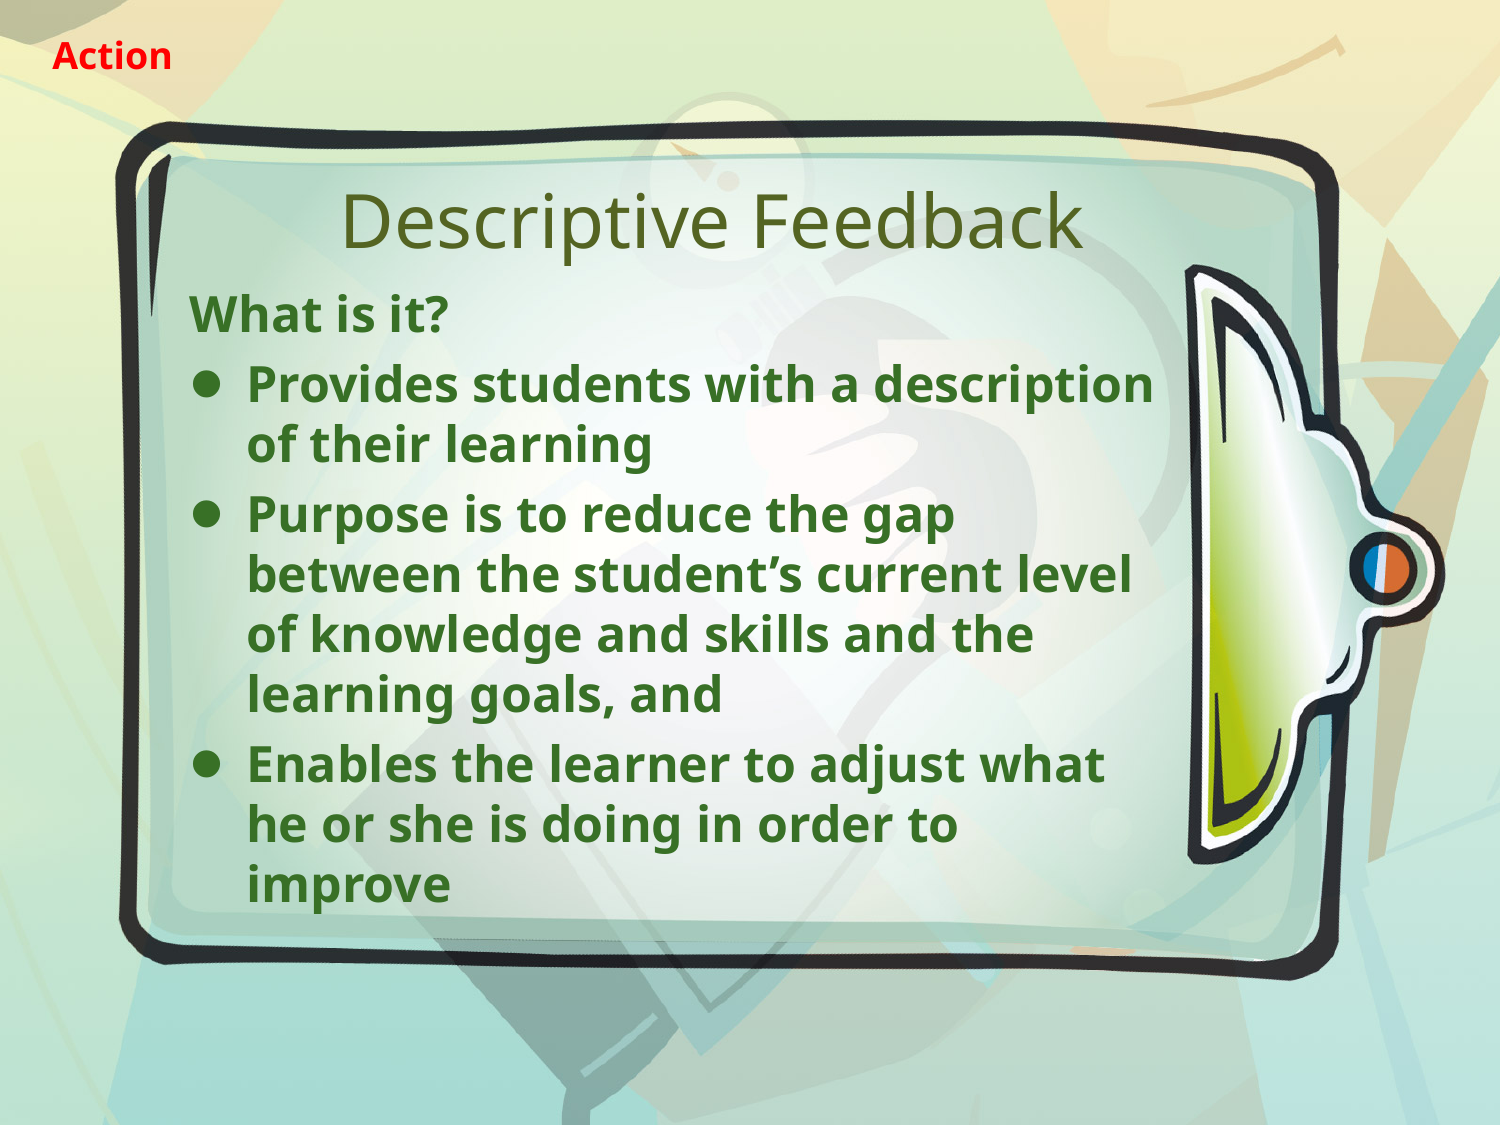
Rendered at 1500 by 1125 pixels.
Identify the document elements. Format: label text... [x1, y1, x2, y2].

list What is it? Provides students with a description of their learning Purpose is to reduce the gap between the student’s current level of knowledge and skills and the learning goals, and Enables the learner to adjust what he or she is doing in order to improve [174, 274, 1176, 1038]
picture [0, 0, 1500, 1125]
text_box Action [37, 24, 189, 85]
title Descriptive Feedback [174, 162, 1251, 276]
